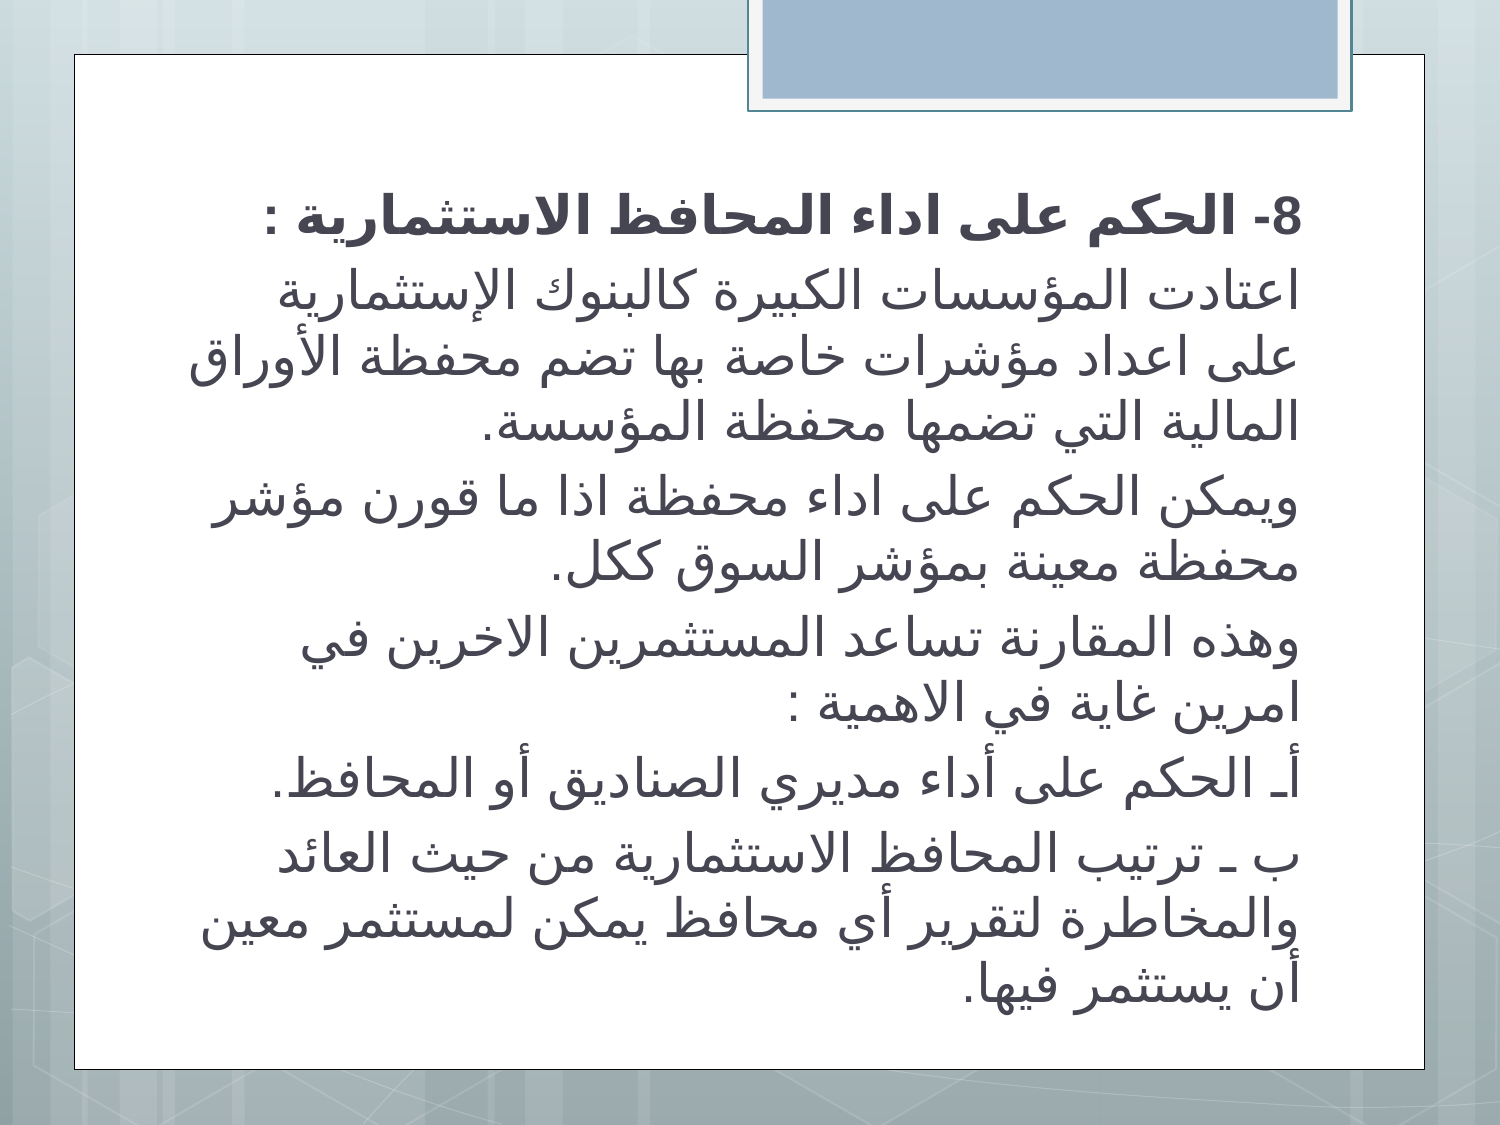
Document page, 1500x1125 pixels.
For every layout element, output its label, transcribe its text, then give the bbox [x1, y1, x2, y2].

list 8- الحكم على اداء المحافظ الاستثمارية : اعتادت المؤسسات الكبيرة كالبنوك الإستثمارية على اعداد مؤشرات خاصة بها تضم محفظة الأوراق المالية التي تضمها محفظة المؤسسة. ويمكن الحكم على اداء محفظة اذا ما قورن مؤشر محفظة معينة بمؤشر السوق ككل. وهذه المقارنة تساعد المستثمرين الاخرين في امرين غاية في الاهمية : أـ الحكم على أداء مديري الصناديق أو المحافظ. ب ـ ترتيب المحافظ الاستثمارية من حيث العائد والمخاطرة لتقرير أي محافظ يمكن لمستثمر معين أن يستثمر فيها. [159, 172, 1329, 1000]
